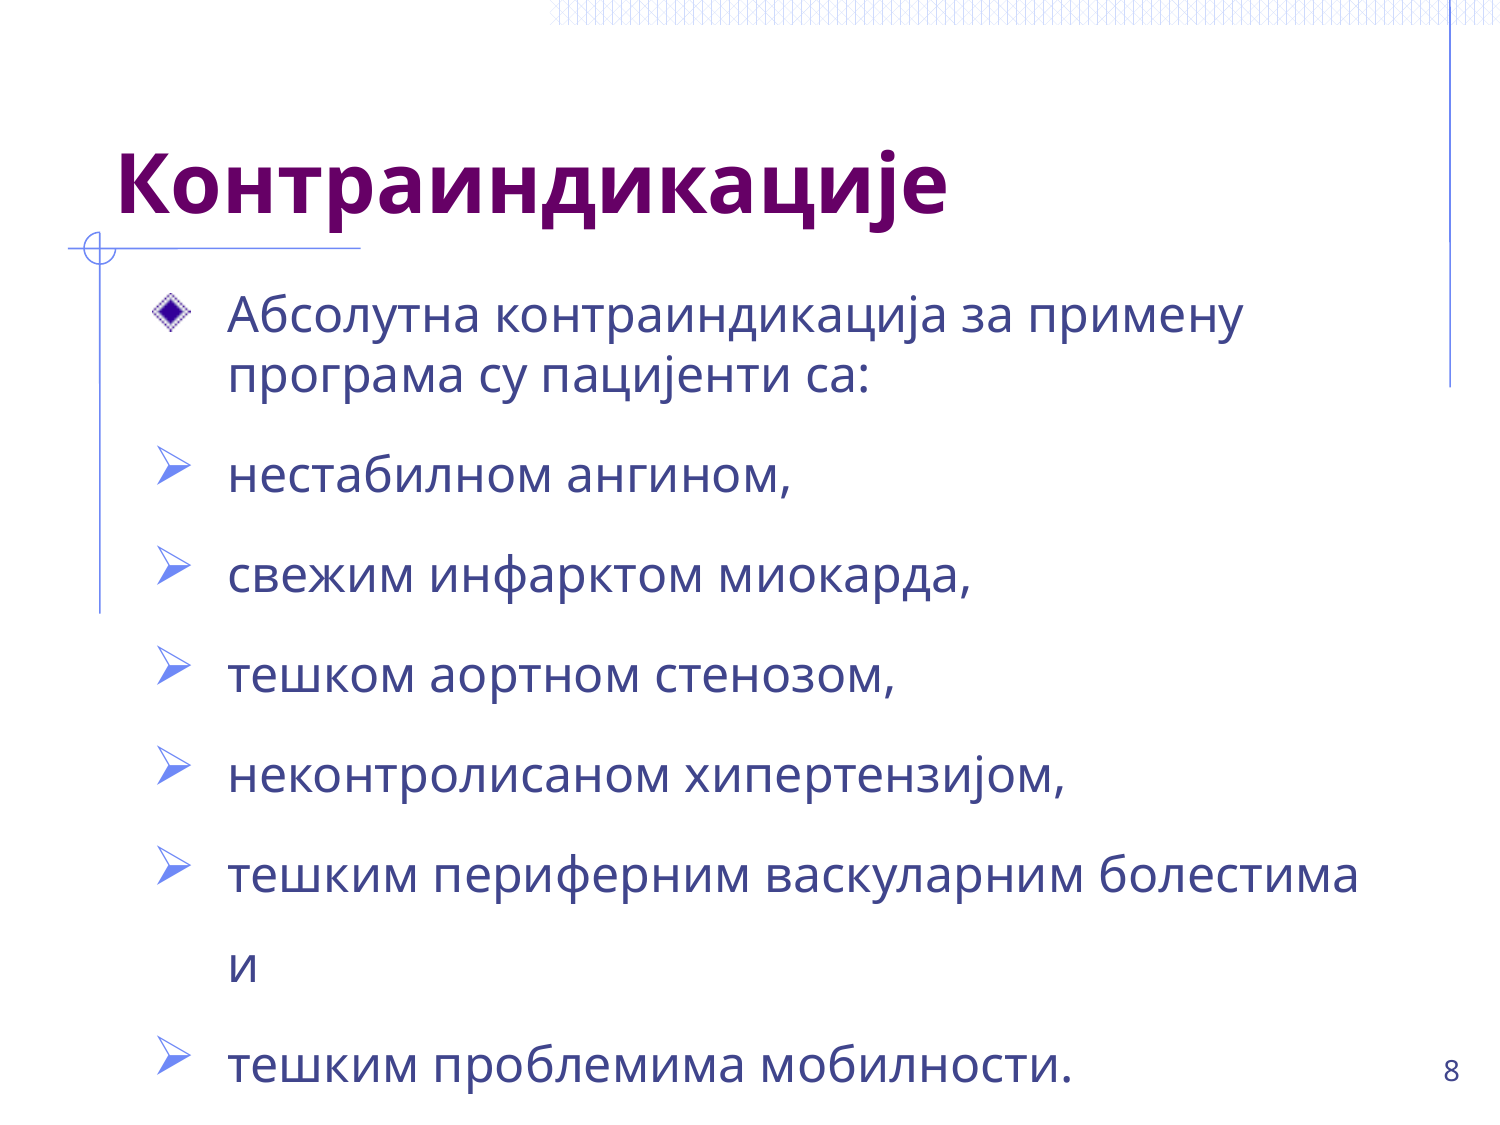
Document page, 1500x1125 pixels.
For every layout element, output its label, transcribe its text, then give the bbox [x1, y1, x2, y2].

title Контраиндикације [99, 49, 1376, 238]
list Абсолутна контраиндикација за примену програма су пацијенти са: нестабилном ангином, свежим инфарктом миокарда, тешком аортном стенозом, неконтролисаном хипертензијом, тешким периферним васкуларним болестима и тешким проблемима мобилности. [137, 274, 1413, 951]
slide_number 8 [1162, 1025, 1475, 1100]
picture [152, 293, 191, 332]
